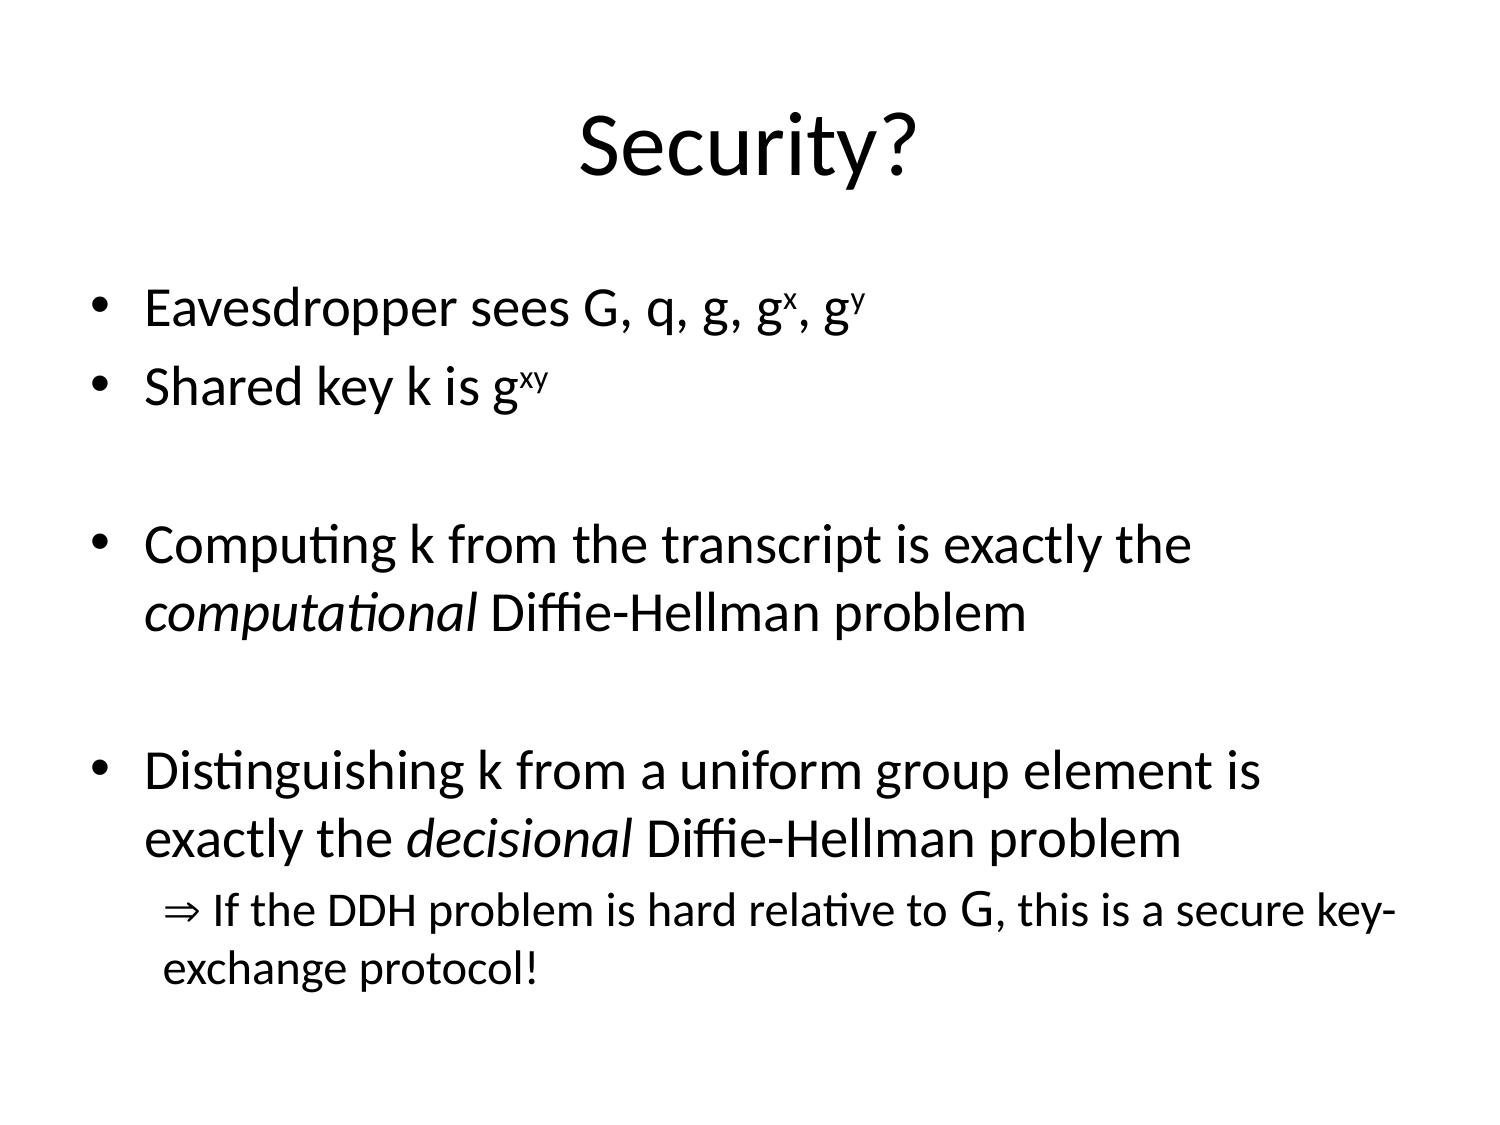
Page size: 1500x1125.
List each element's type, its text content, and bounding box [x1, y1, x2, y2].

list Eavesdropper sees G, q, g, gx, gy Shared key k is gxy Computing k from the transcript is exactly the computational Diffie-Hellman problem Distinguishing k from a uniform group element is exactly the decisional Diffie-Hellman problem  If the DDH problem is hard relative to G, this is a secure key-exchange protocol! [75, 262, 1425, 1005]
title Security? [75, 45, 1425, 233]
